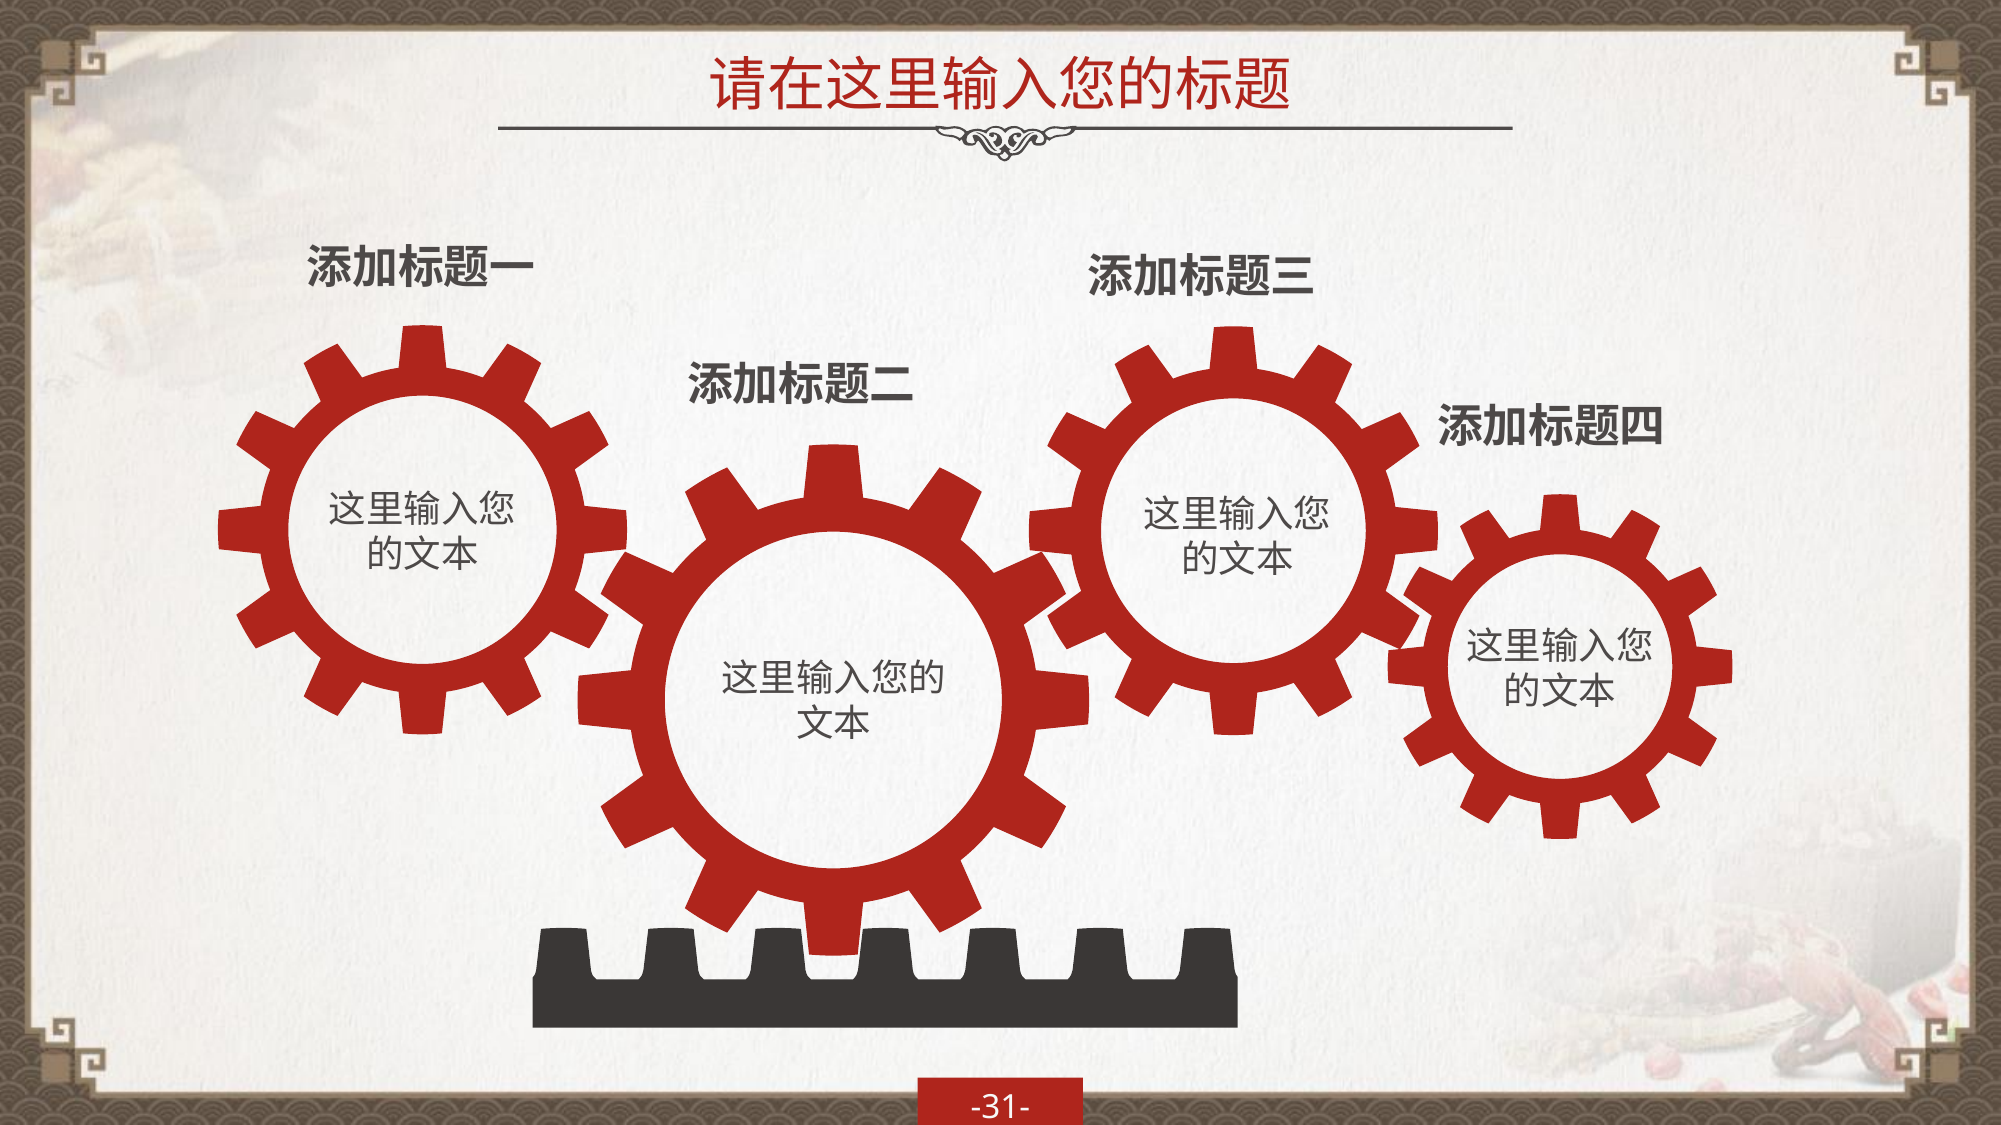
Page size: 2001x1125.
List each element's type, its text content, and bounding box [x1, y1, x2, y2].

text_box 这里输入您的文本 [1436, 614, 1684, 719]
text_box 添加标题三 [1073, 239, 1362, 310]
text_box 请在这里输入您的标题 [694, 39, 1307, 125]
text_box 这里输入您的文本 [299, 477, 546, 583]
text_box [577, 444, 1090, 956]
text_box 这里输入您的文本 [696, 647, 971, 752]
text_box [532, 927, 1238, 1028]
text_box 添加标题二 [672, 347, 962, 417]
text_box [498, 125, 1513, 162]
text_box [1387, 494, 1733, 839]
text_box 添加标题一 [291, 230, 581, 301]
text_box [1028, 326, 1438, 736]
picture [0, 0, 2001, 1125]
text_box 添加标题四 [1422, 389, 1712, 460]
text_box [217, 325, 628, 735]
text_box 这里输入您的文本 [1114, 482, 1361, 587]
